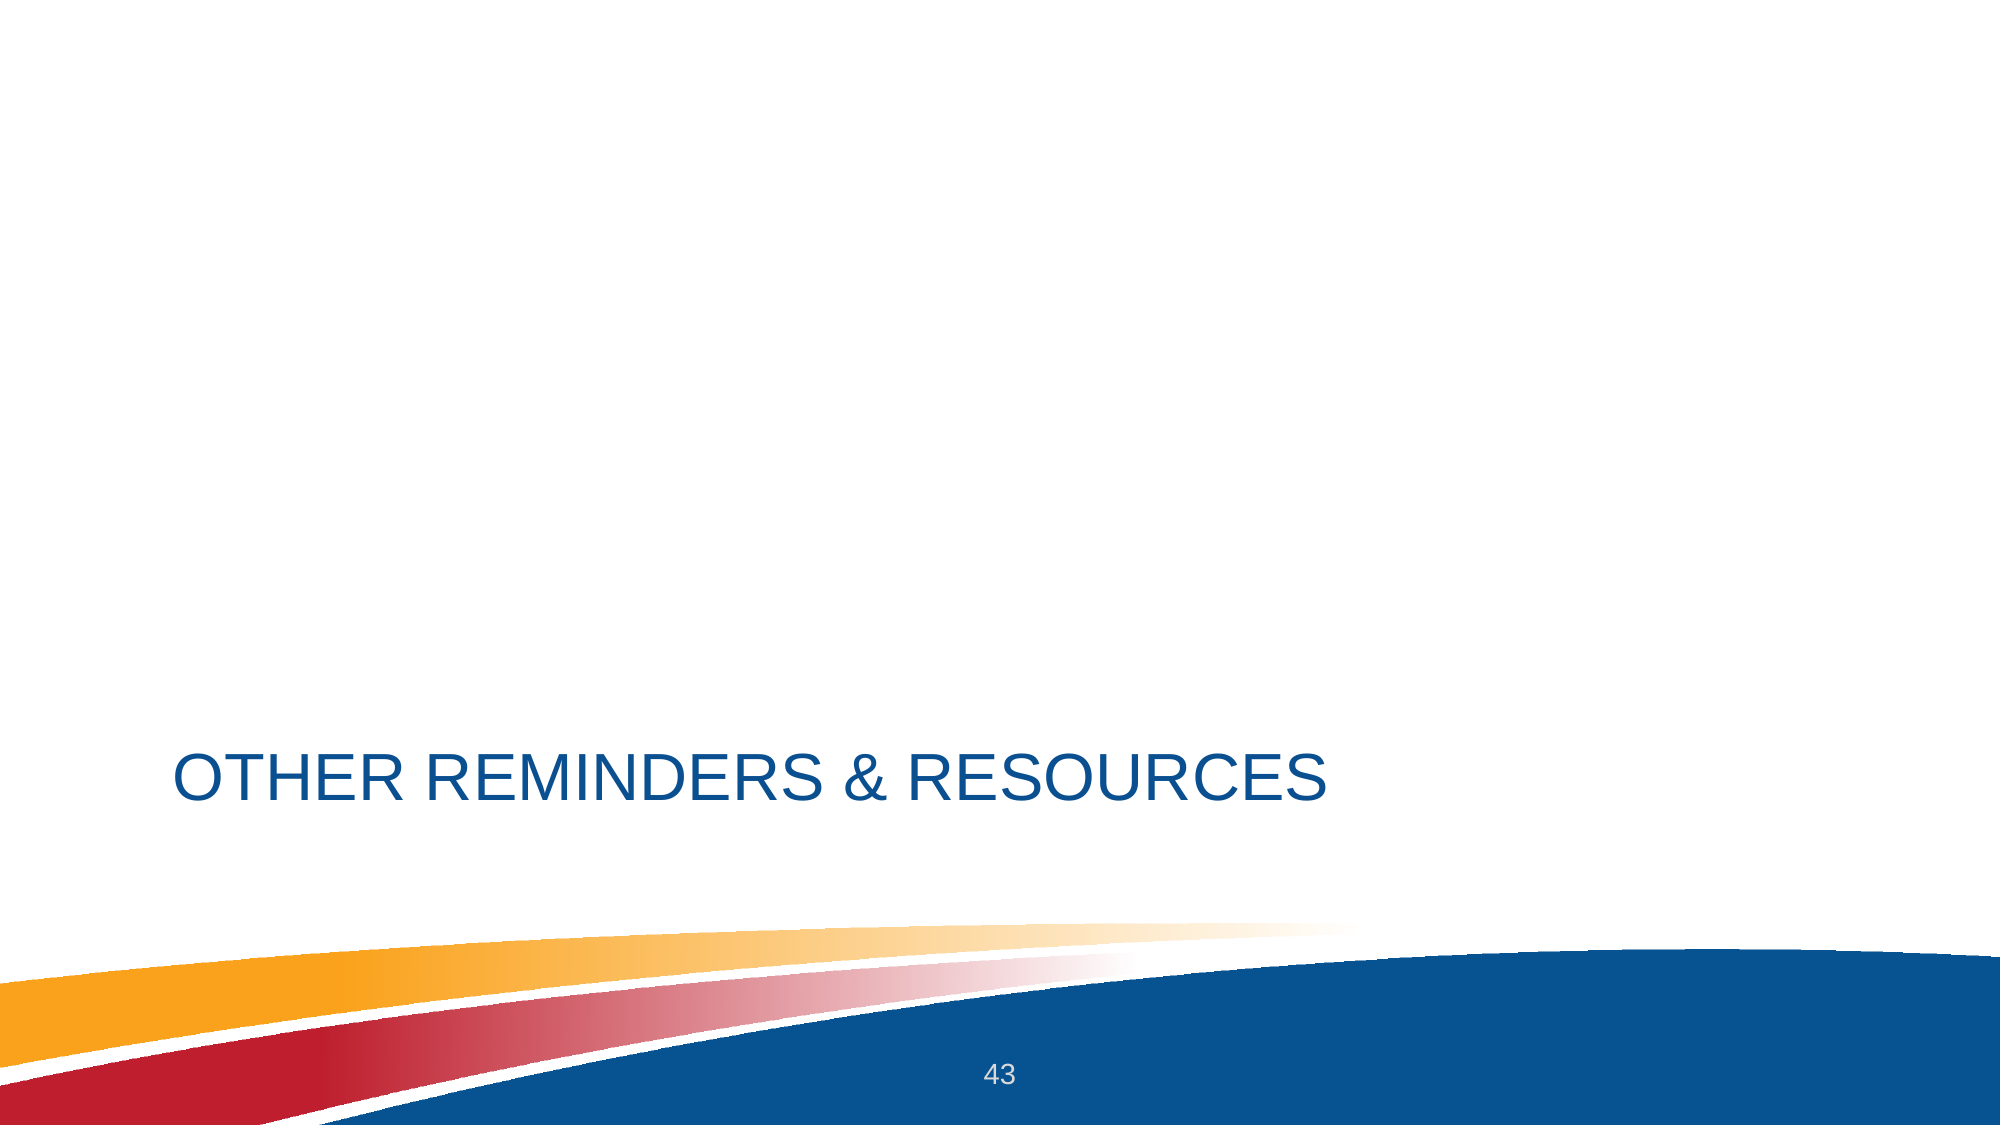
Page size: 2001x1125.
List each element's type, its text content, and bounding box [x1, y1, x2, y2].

title Other Reminders & Resources [157, 726, 1858, 900]
picture [0, 875, 2000, 1125]
slide_number 43 [766, 1042, 1234, 1103]
